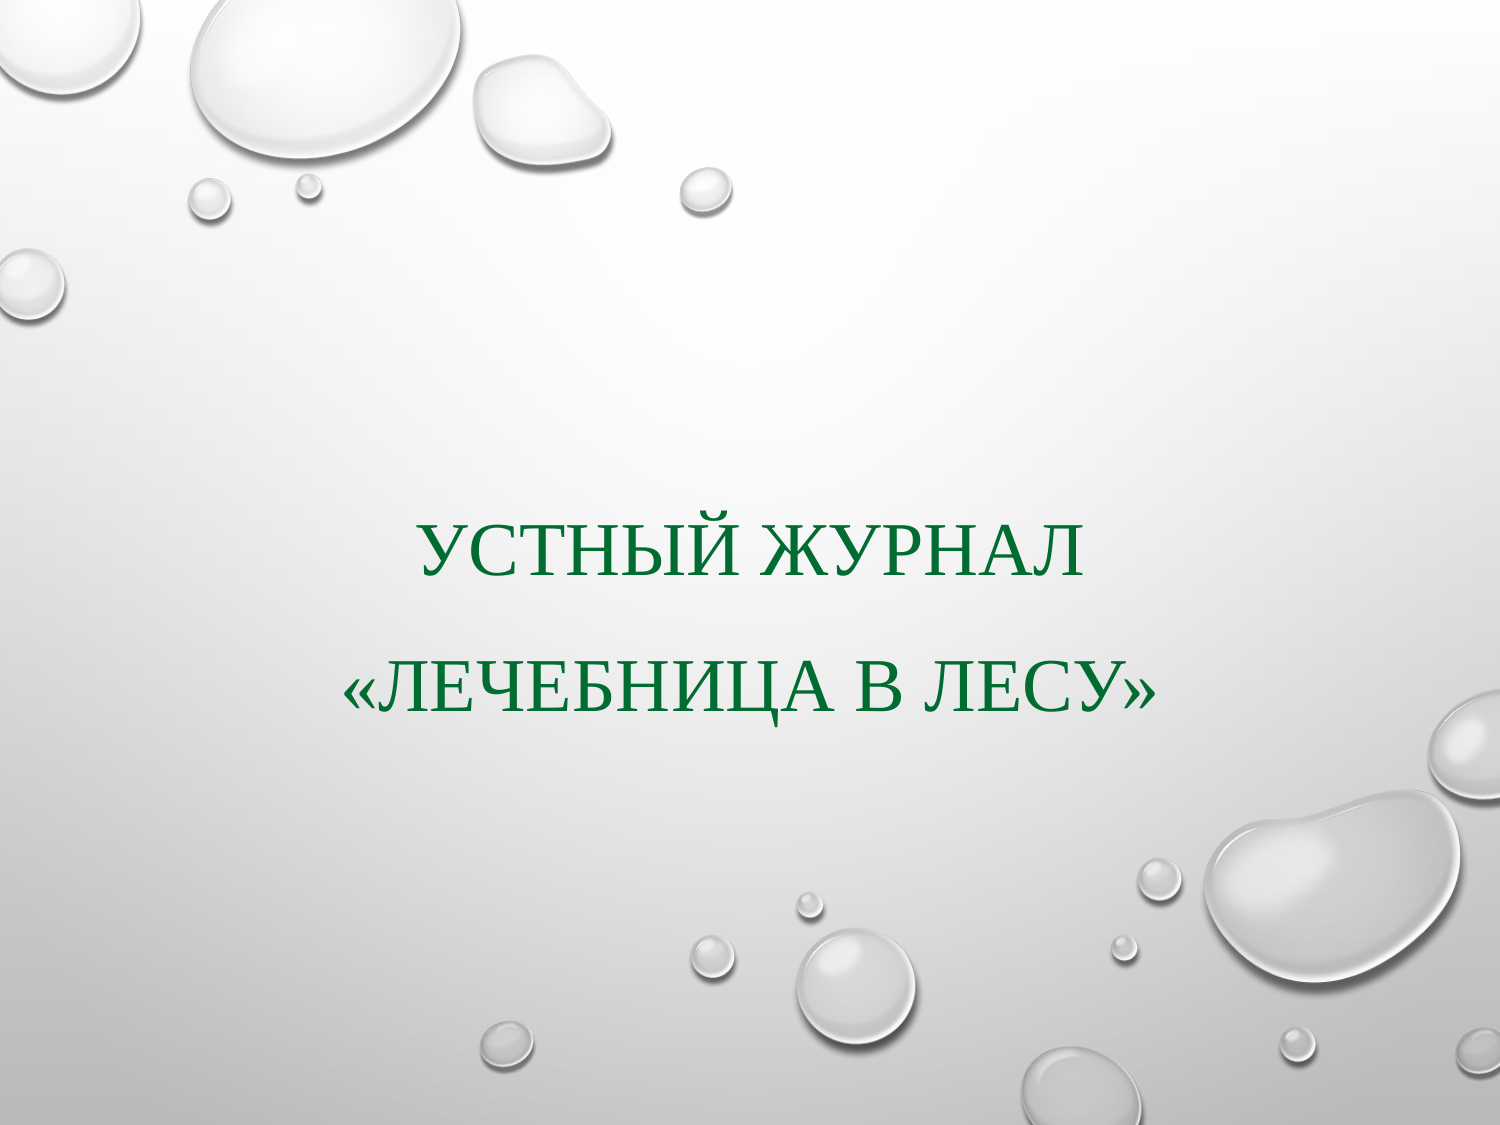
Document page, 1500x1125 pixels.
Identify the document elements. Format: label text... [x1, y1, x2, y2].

title Устный журнал «Лечебница в лесу» [215, 169, 1285, 819]
picture [0, 0, 1500, 1125]
